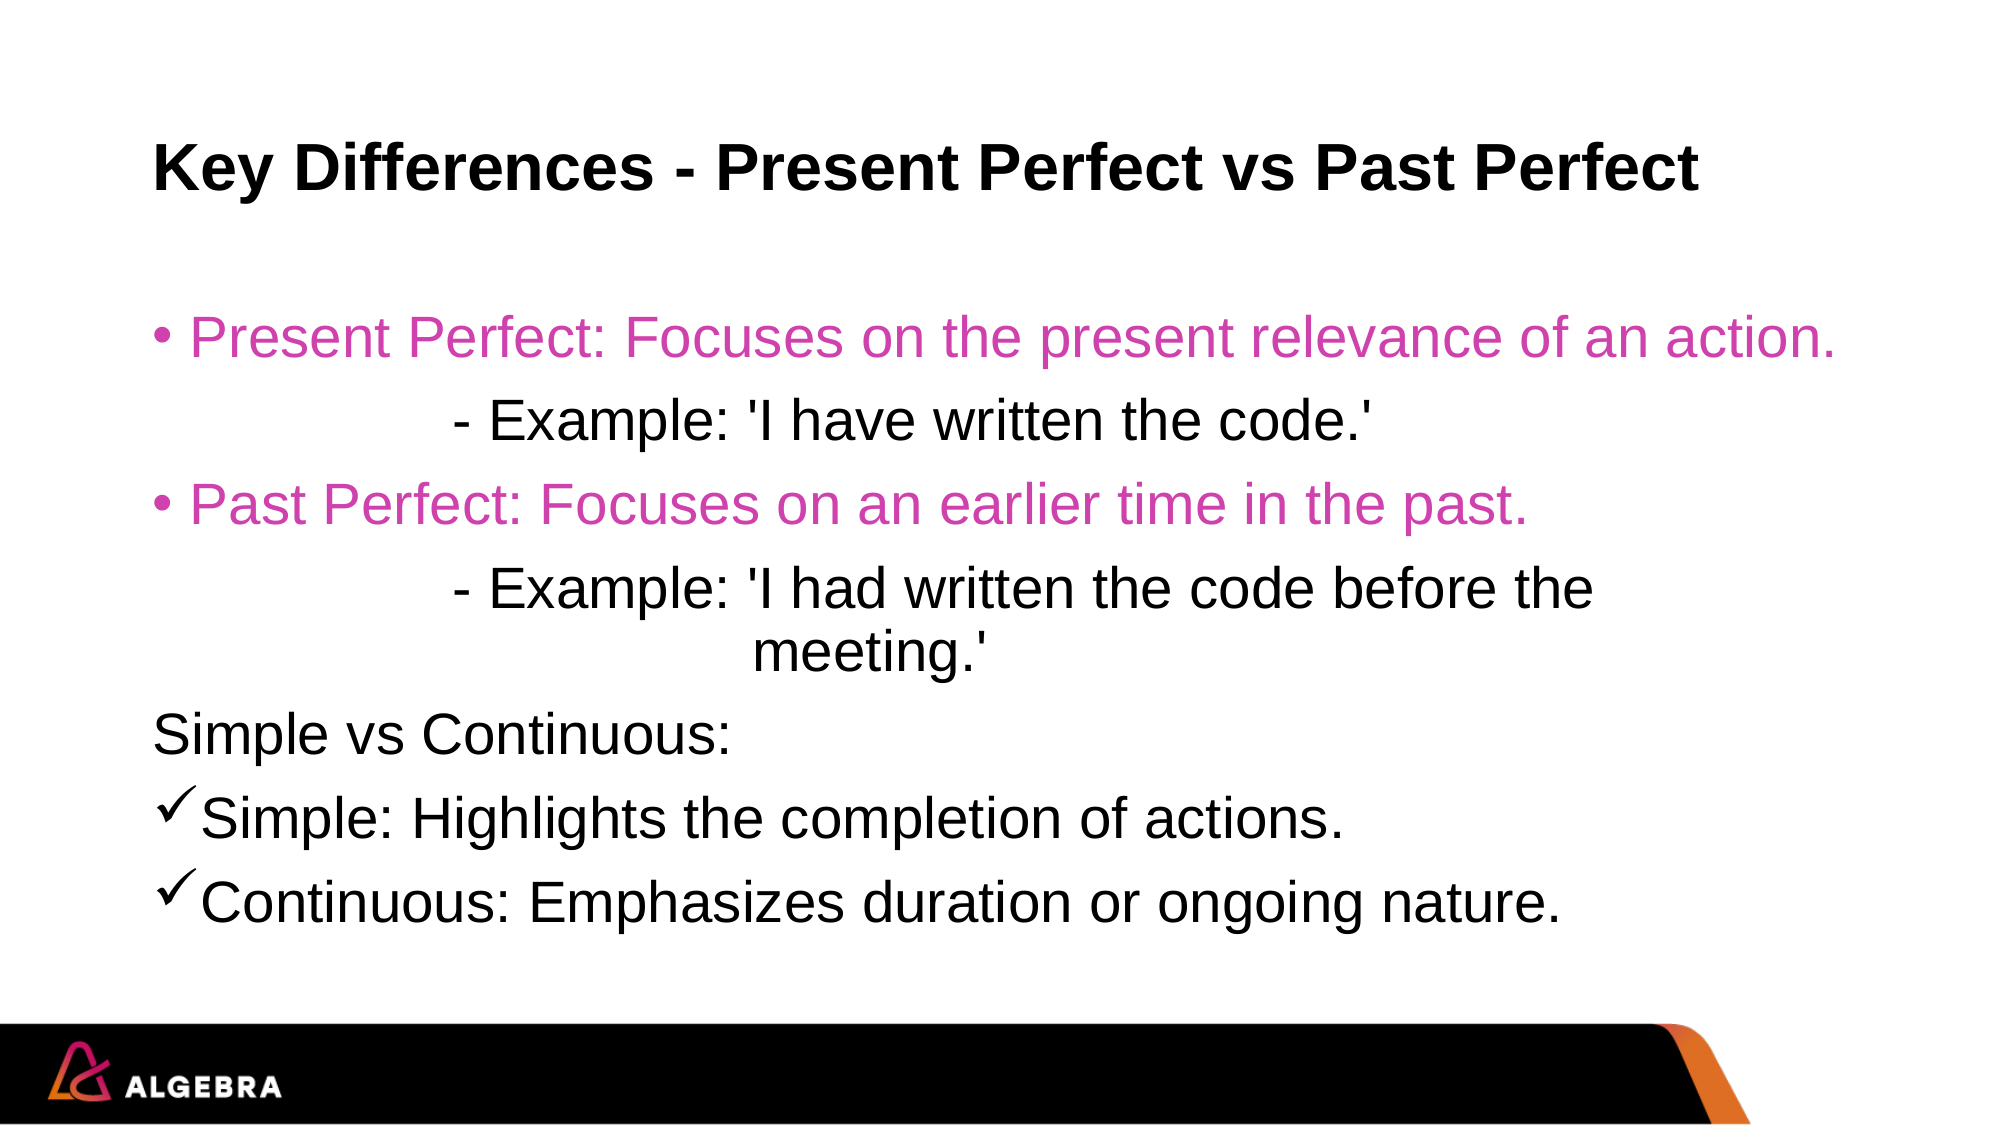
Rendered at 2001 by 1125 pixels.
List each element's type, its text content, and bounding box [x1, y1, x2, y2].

title Key Differences - Present Perfect vs Past Perfect [137, 59, 1863, 278]
list Present Perfect: Focuses on the present relevance of an action. - Example: 'I have written the code.' Past Perfect: Focuses on an earlier time in the past. - Example: 'I had written the code before the meeting.' Simple vs Continuous: Simple: Highlights the completion of actions. Continuous: Emphasizes duration or ongoing nature. [137, 299, 1863, 1014]
picture [0, 1023, 1958, 1125]
